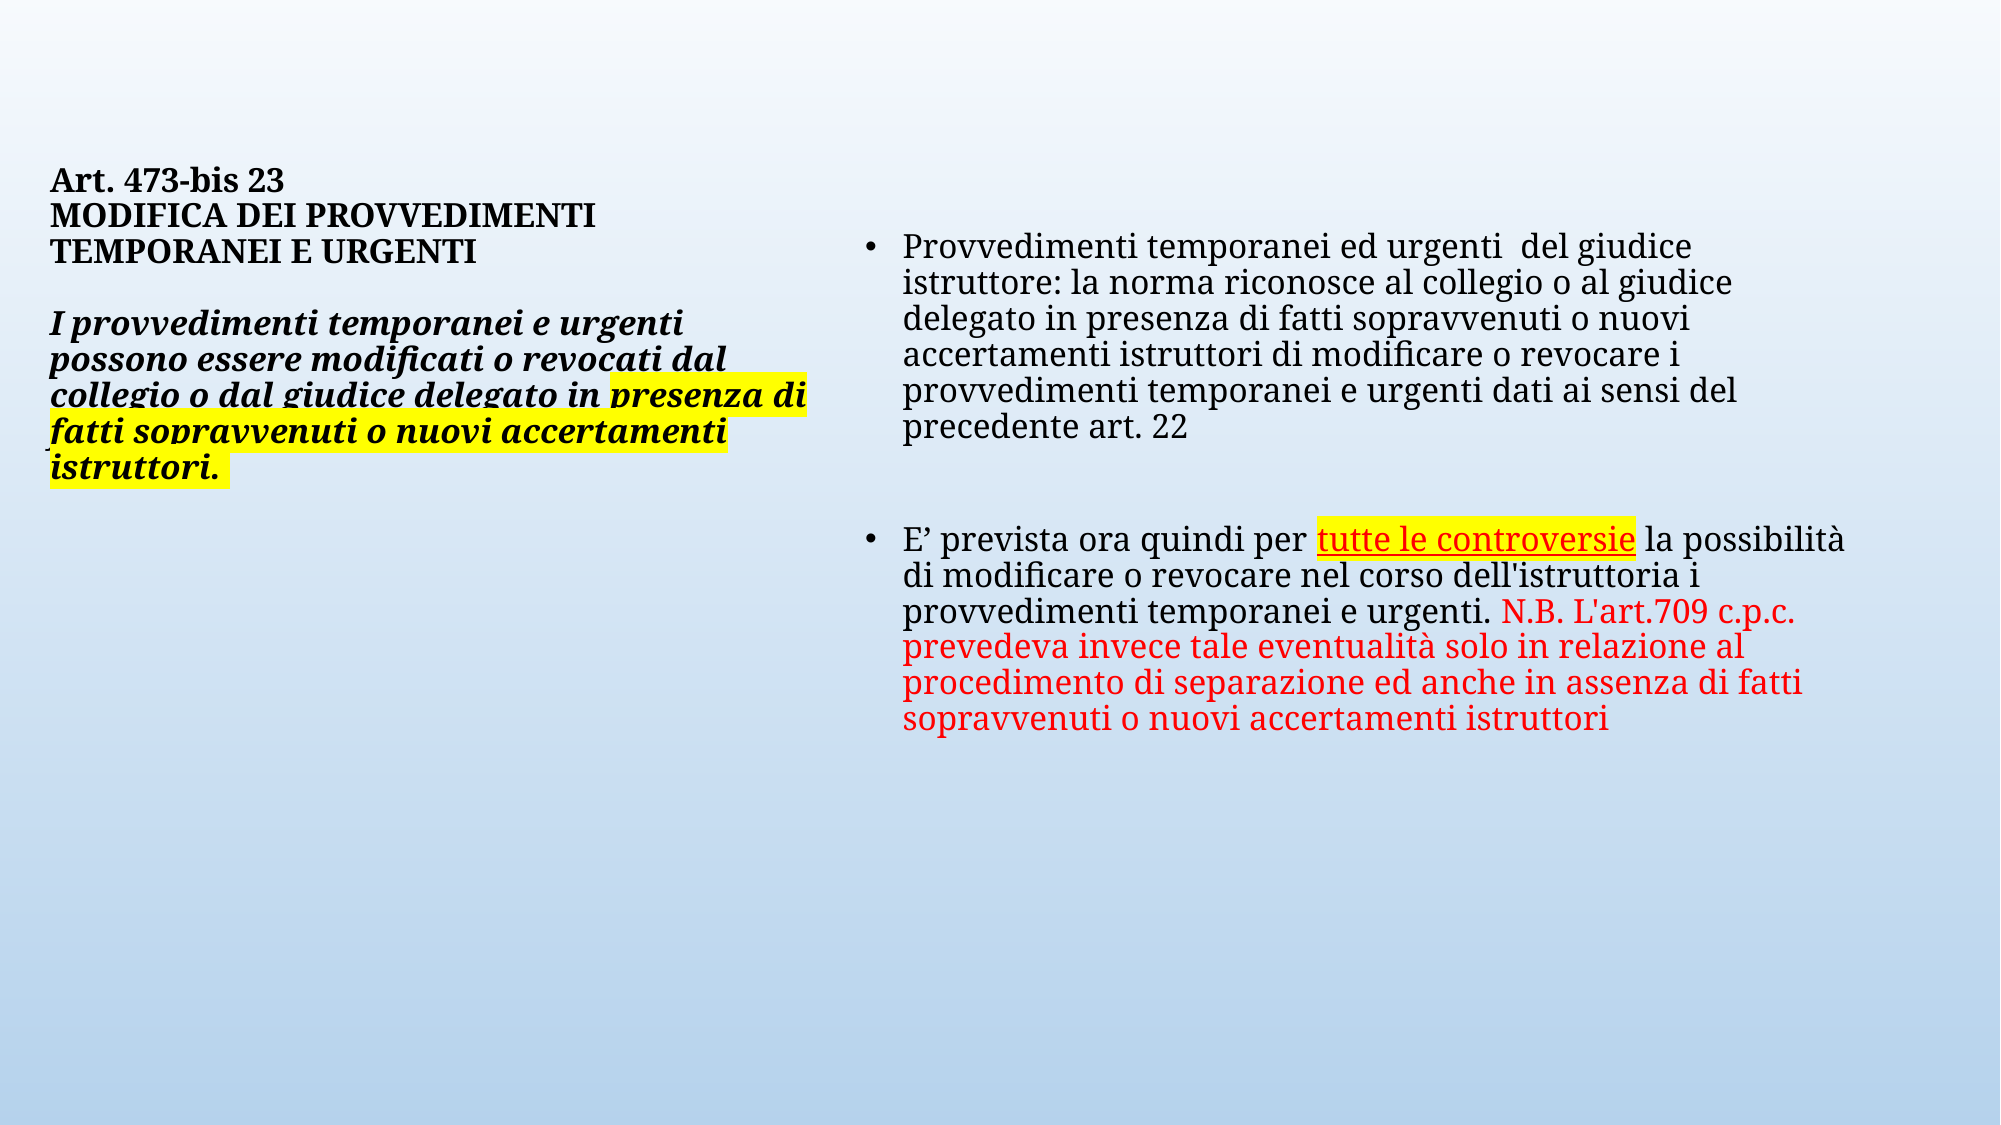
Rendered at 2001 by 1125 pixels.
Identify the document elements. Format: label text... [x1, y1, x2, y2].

list Provvedimenti temporanei ed urgenti del giudice istruttore: la norma riconosce al collegio o al giudice delegato in presenza di fatti sopravvenuti o nuovi accertamenti istruttori di modificare o revocare i provvedimenti temporanei e urgenti dati ai sensi del precedente art. 22 E’ prevista ora quindi per tutte le controversie la possibilità di modificare o revocare nel corso dell'istruttoria i provvedimenti temporanei e urgenti. N.B. L'art.709 c.p.c. prevedeva invece tale eventualità solo in relazione al procedimento di separazione ed anche in assenza di fatti sopravvenuti o nuovi accertamenti istruttori [850, 161, 1863, 962]
title Art. 473-bis 23 MODIFICA DEI PROVVEDIMENTI TEMPORANEI E URGENTI I provvedimenti temporanei e urgenti possono essere modificati o revocati dal collegio o dal giudice delegato in presenza di fatti sopravvenuti o nuovi accertamenti istruttori. [34, 161, 832, 570]
